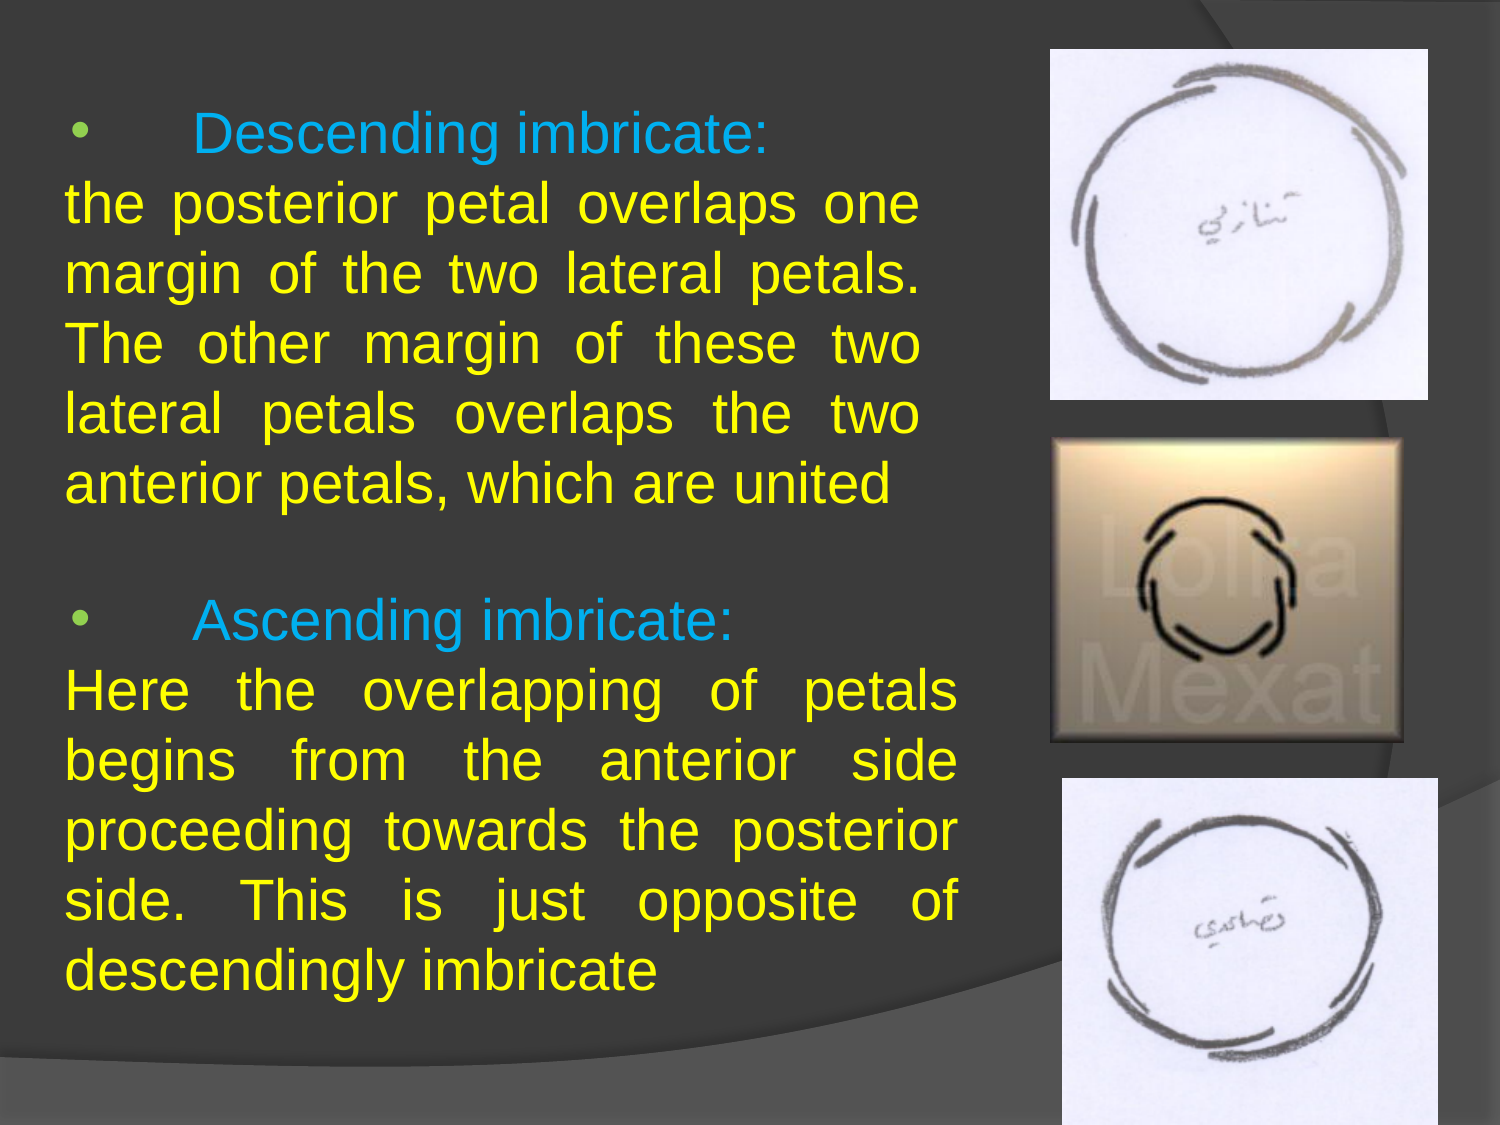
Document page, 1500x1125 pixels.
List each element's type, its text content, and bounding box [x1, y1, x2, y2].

text_box Ascending imbricate: Here the overlapping of petals begins from the anterior side proceeding towards the posterior side. This is just opposite of descendingly imbricate [50, 574, 975, 1010]
picture [1049, 49, 1428, 401]
text_box Descending imbricate: the posterior petal overlaps one margin of the two lateral petals. The other margin of these two lateral petals overlaps the two anterior petals, which are united [49, 87, 938, 523]
picture [1049, 437, 1404, 743]
picture [1062, 778, 1438, 1125]
